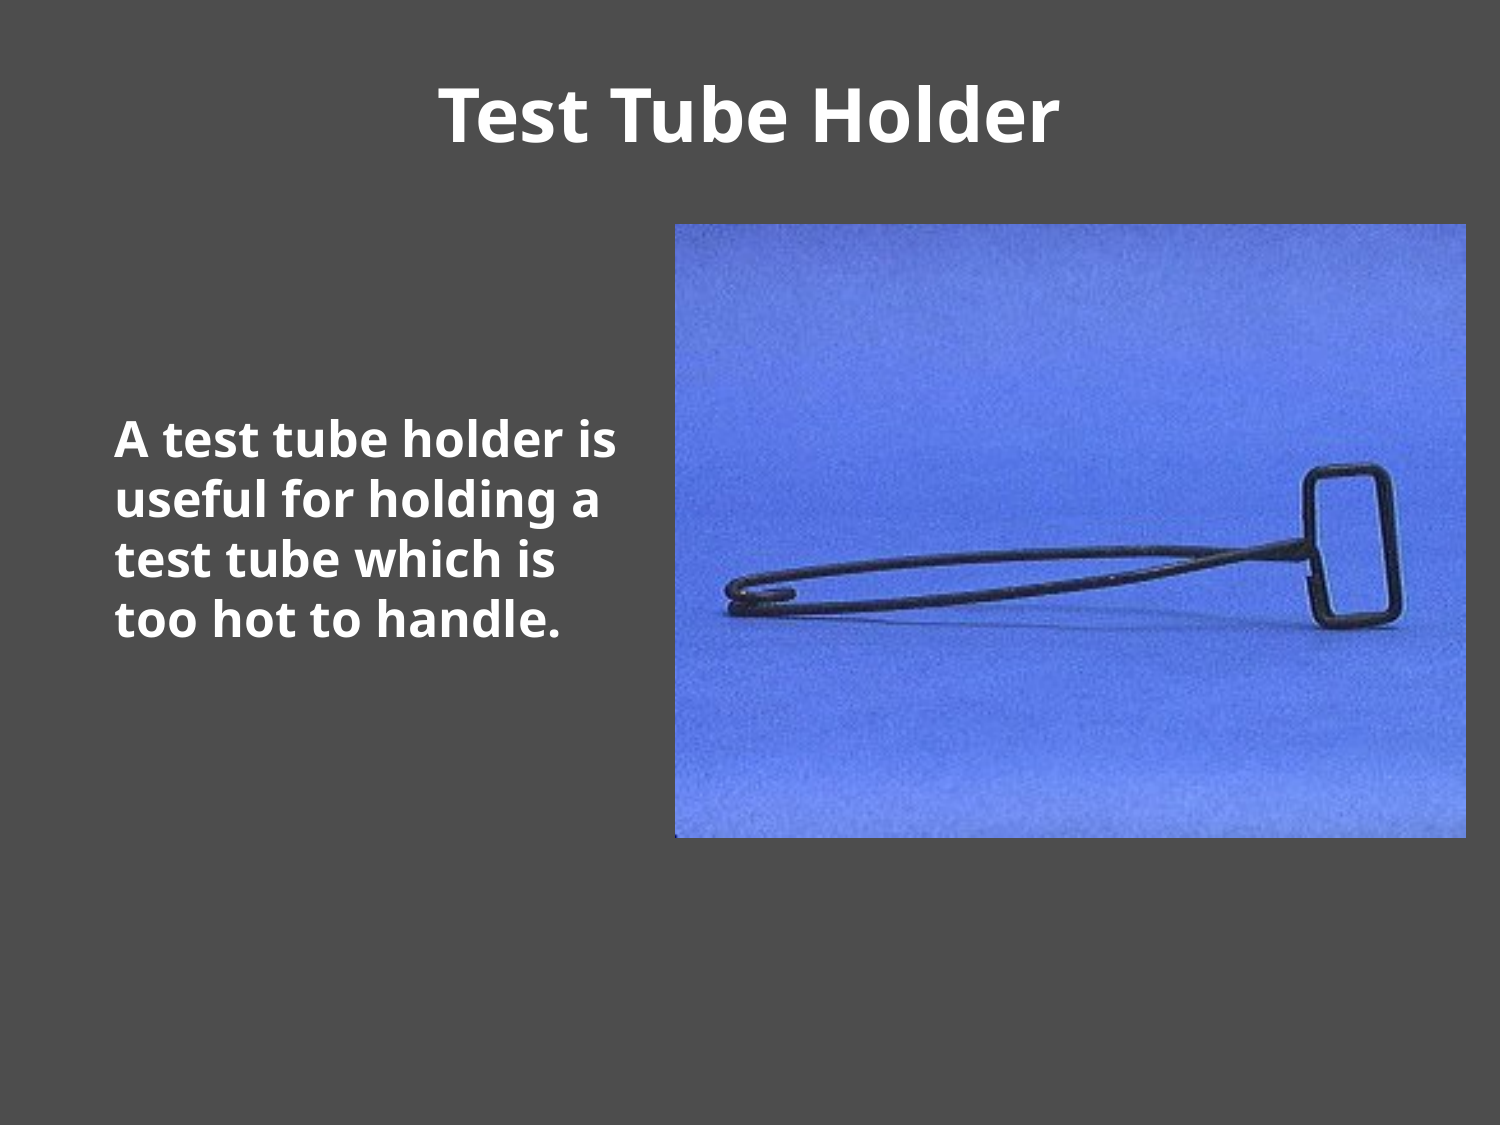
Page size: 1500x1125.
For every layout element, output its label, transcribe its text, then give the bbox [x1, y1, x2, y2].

text_box A test tube holder is useful for holding a test tube which is too hot to handle. [99, 399, 650, 655]
picture [674, 224, 1466, 838]
title Test Tube Holder [112, 49, 1388, 176]
